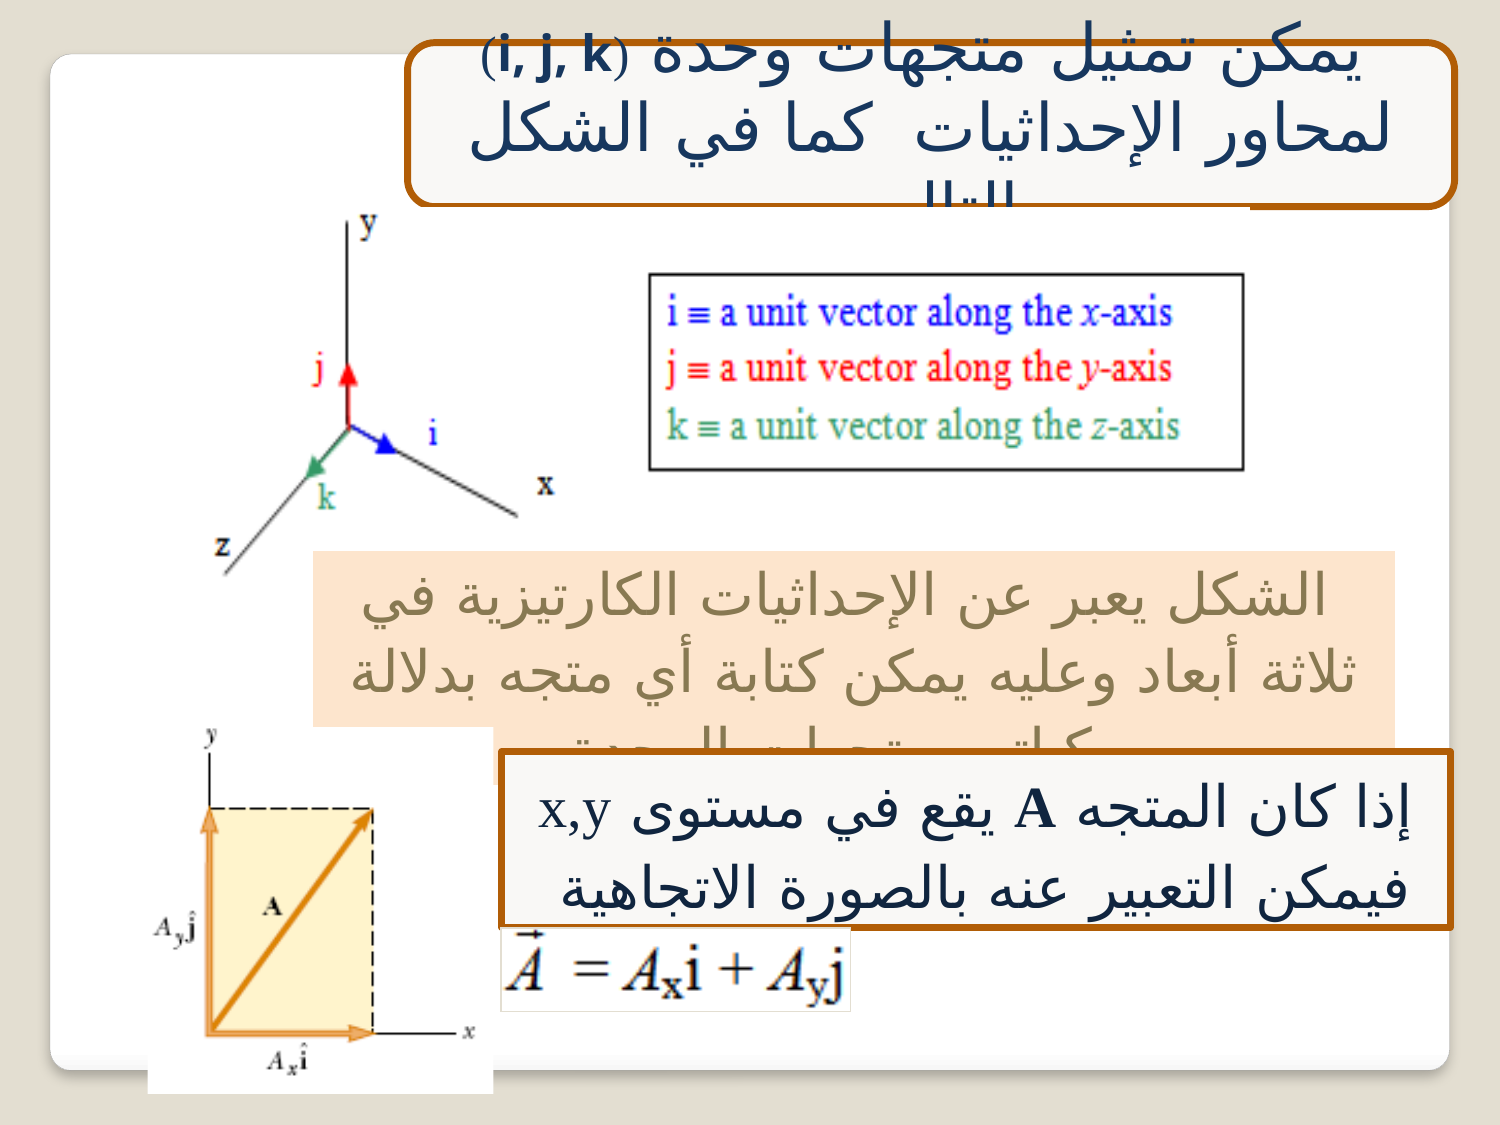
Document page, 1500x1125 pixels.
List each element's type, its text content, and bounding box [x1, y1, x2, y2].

table_header الشكل يعبر عن الإحداثيات الكارتيزية في ثلاثة أبعاد وعليه يمكن كتابة أي متجه بدلالة مركباته ومتجهات الوحدة. [313, 551, 1395, 748]
picture [147, 727, 494, 1095]
text_box يمكن تمثيل متجهات وحدة (i, j, k) لمحاور الإحداثيات كما في الشكل التالي [404, 39, 1459, 211]
picture [501, 928, 850, 1011]
picture [206, 207, 1250, 584]
text_box إذا كان المتجه A يقع في مستوى x,y فيمكن التعبير عنه بالصورة الاتجاهية [500, 748, 1454, 931]
